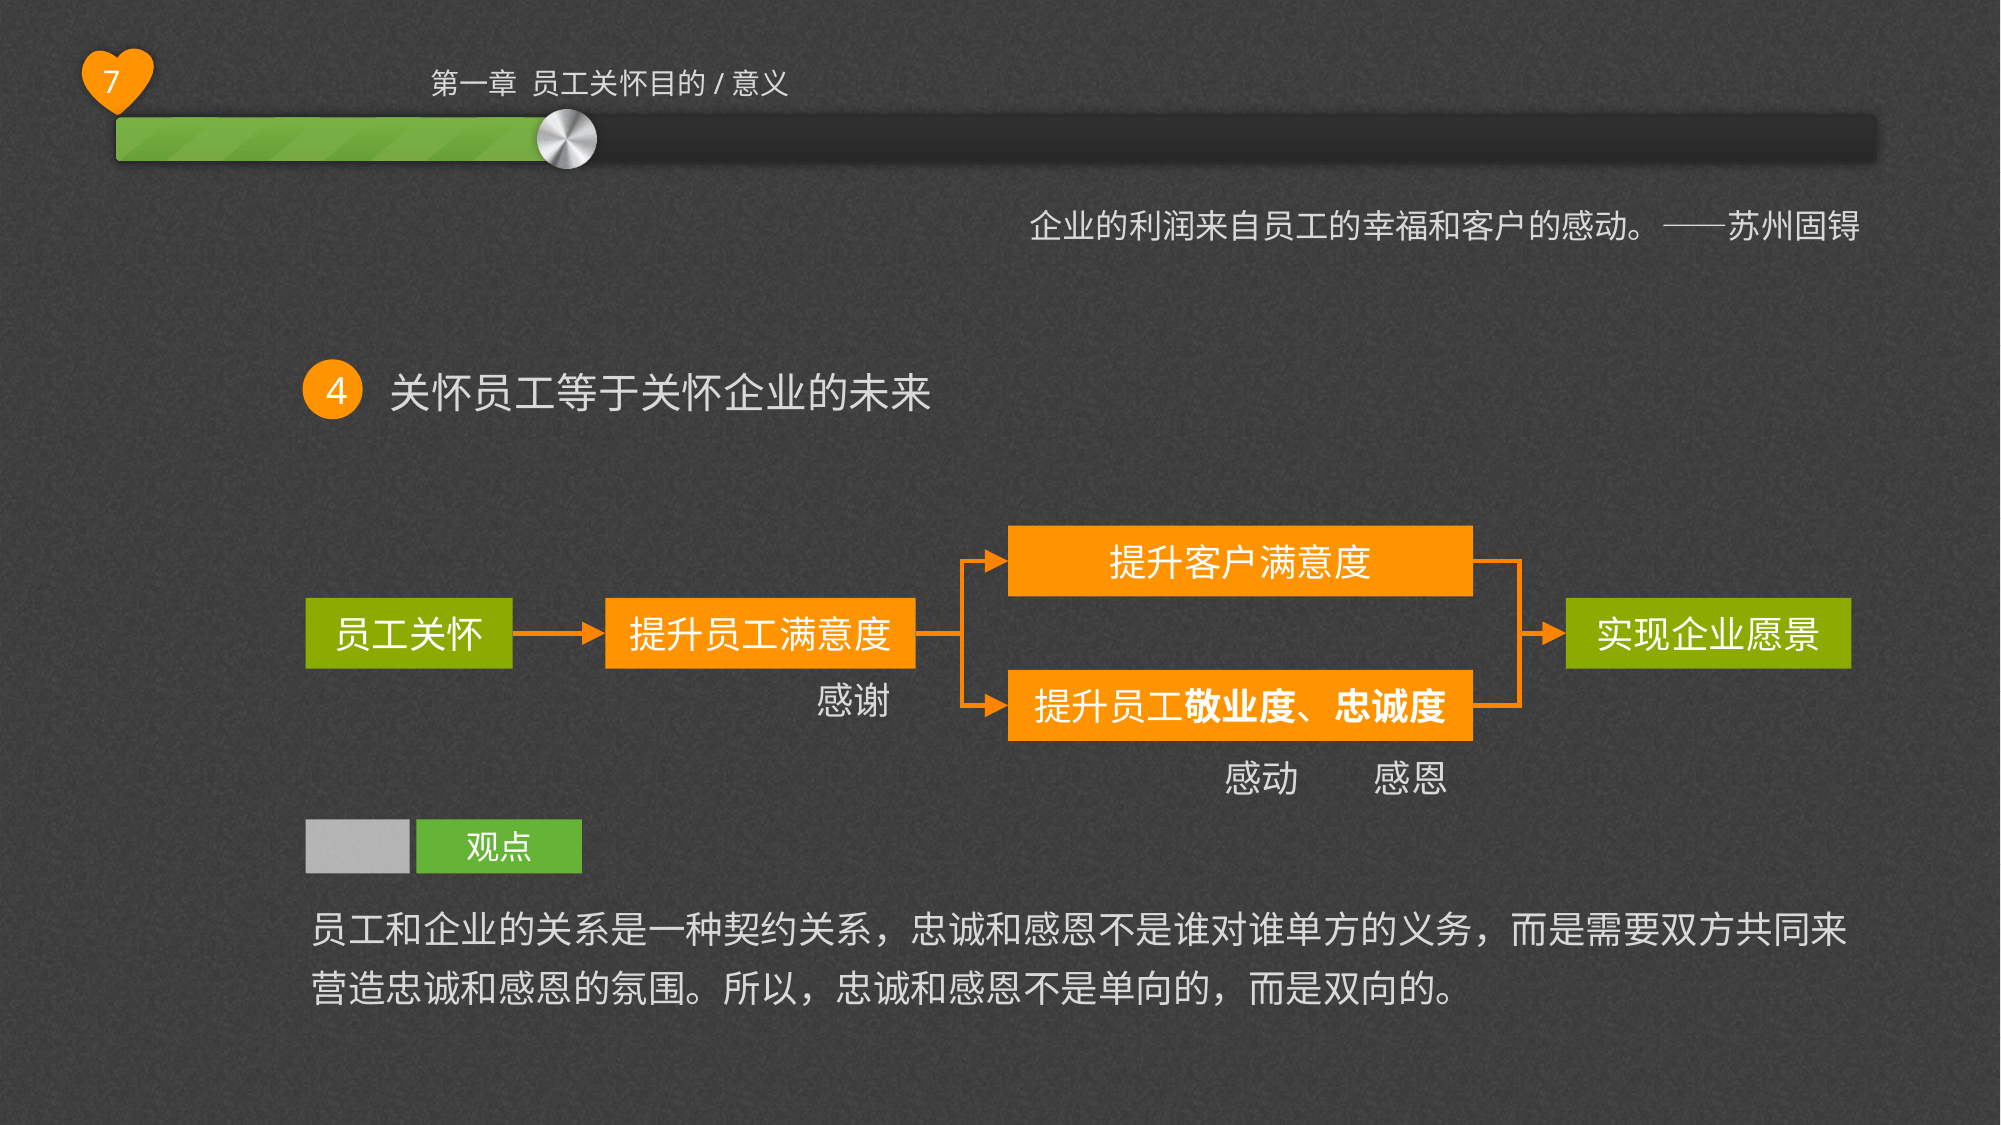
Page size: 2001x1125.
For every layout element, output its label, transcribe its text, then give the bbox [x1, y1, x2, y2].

text_box 实现企业愿景 [1566, 597, 1852, 670]
text_box 观点 [415, 818, 583, 874]
text_box 感恩 [1359, 747, 1464, 808]
text_box 企业的利润来自员工的幸福和客户的感动。——苏州固锝 [542, 197, 1876, 253]
text_box 感谢 [801, 669, 907, 730]
text_box 感动 [1209, 747, 1315, 808]
text_box [305, 818, 411, 874]
text_box 提升客户满意度 [1007, 525, 1474, 597]
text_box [1473, 560, 1566, 633]
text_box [915, 633, 1009, 706]
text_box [302, 359, 1171, 425]
picture [0, 0, 2001, 1125]
text_box 员工关怀 [305, 597, 514, 670]
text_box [915, 560, 1009, 633]
text_box 提升员工满意度 [604, 597, 915, 670]
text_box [1473, 633, 1566, 706]
text_box 提升员工敬业度、忠诚度 [1007, 669, 1474, 742]
text_box 员工和企业的关系是一种契约关系，忠诚和感恩不是谁对谁单方的义务，而是需要双方共同来营造忠诚和感恩的氛围。所以，忠诚和感恩不是单向的，而是双向的。 [296, 885, 1876, 1017]
